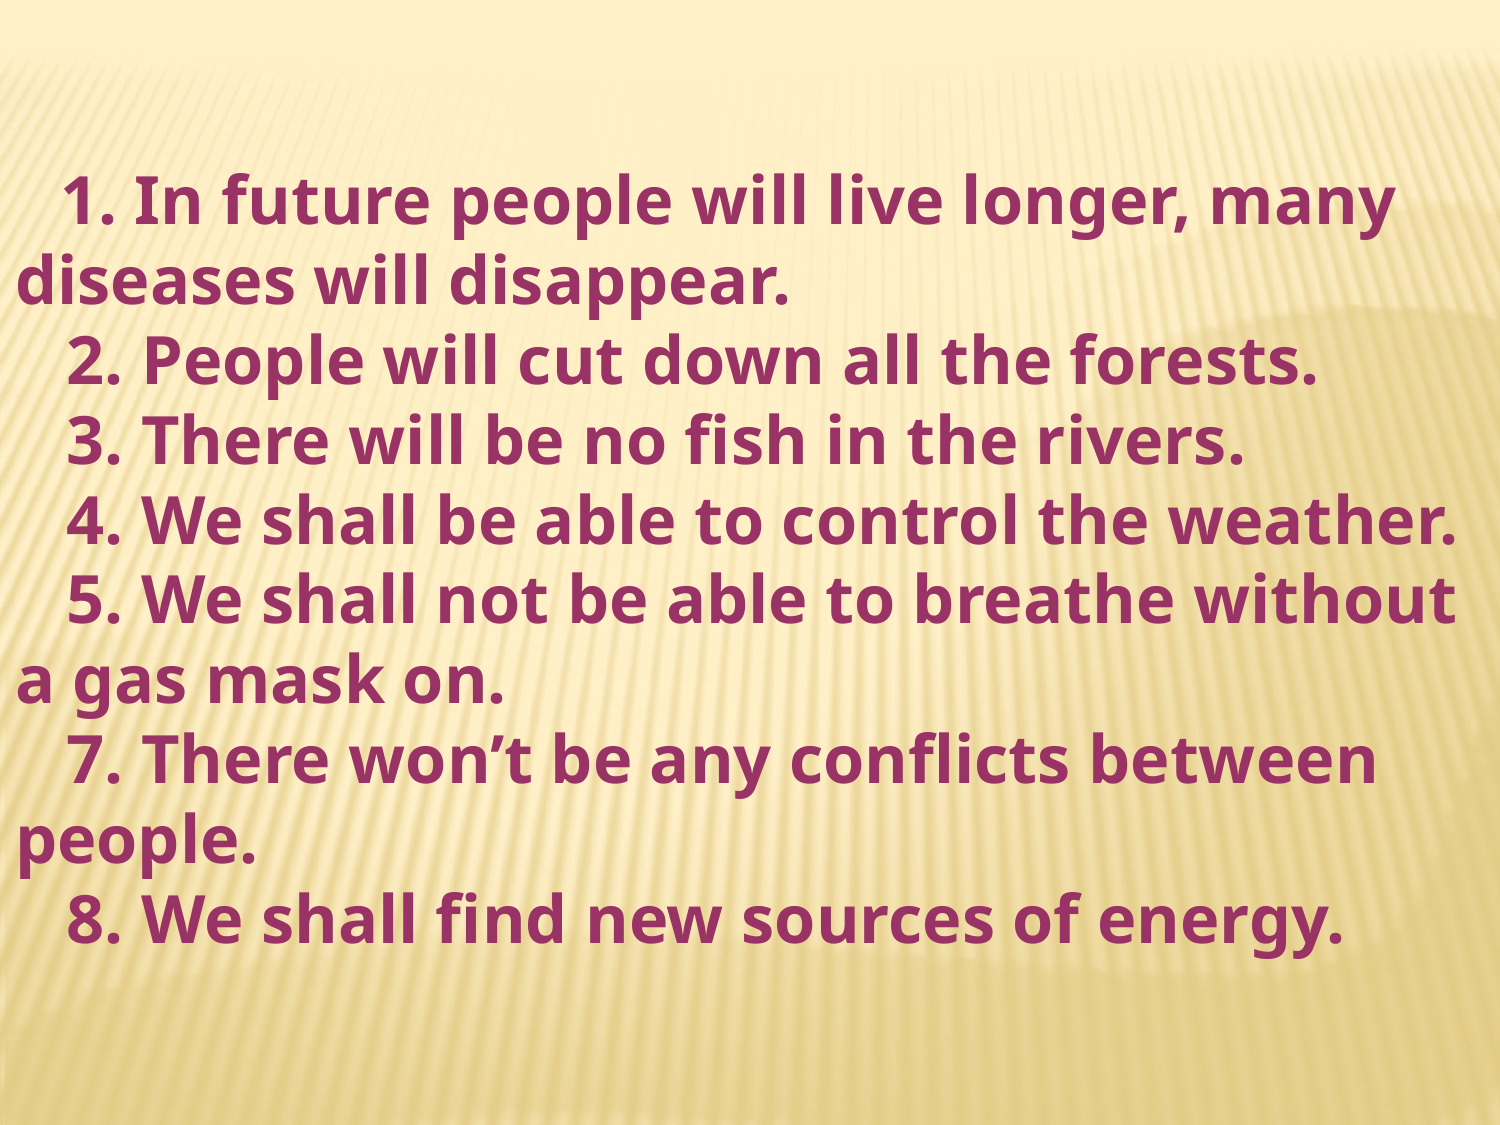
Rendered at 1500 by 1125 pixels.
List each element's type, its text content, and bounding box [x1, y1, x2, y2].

text_box 1. In future people will live longer, many diseases will disappear. 2. People will cut down all the forests. 3. There will be no fish in the rivers. 4. We shall be able to control the weather. 5. We shall not be able to breathe without a gas mask on. 7. There won’t be any conflicts between people. 8. We shall find new sources of energy. [0, 150, 1500, 965]
